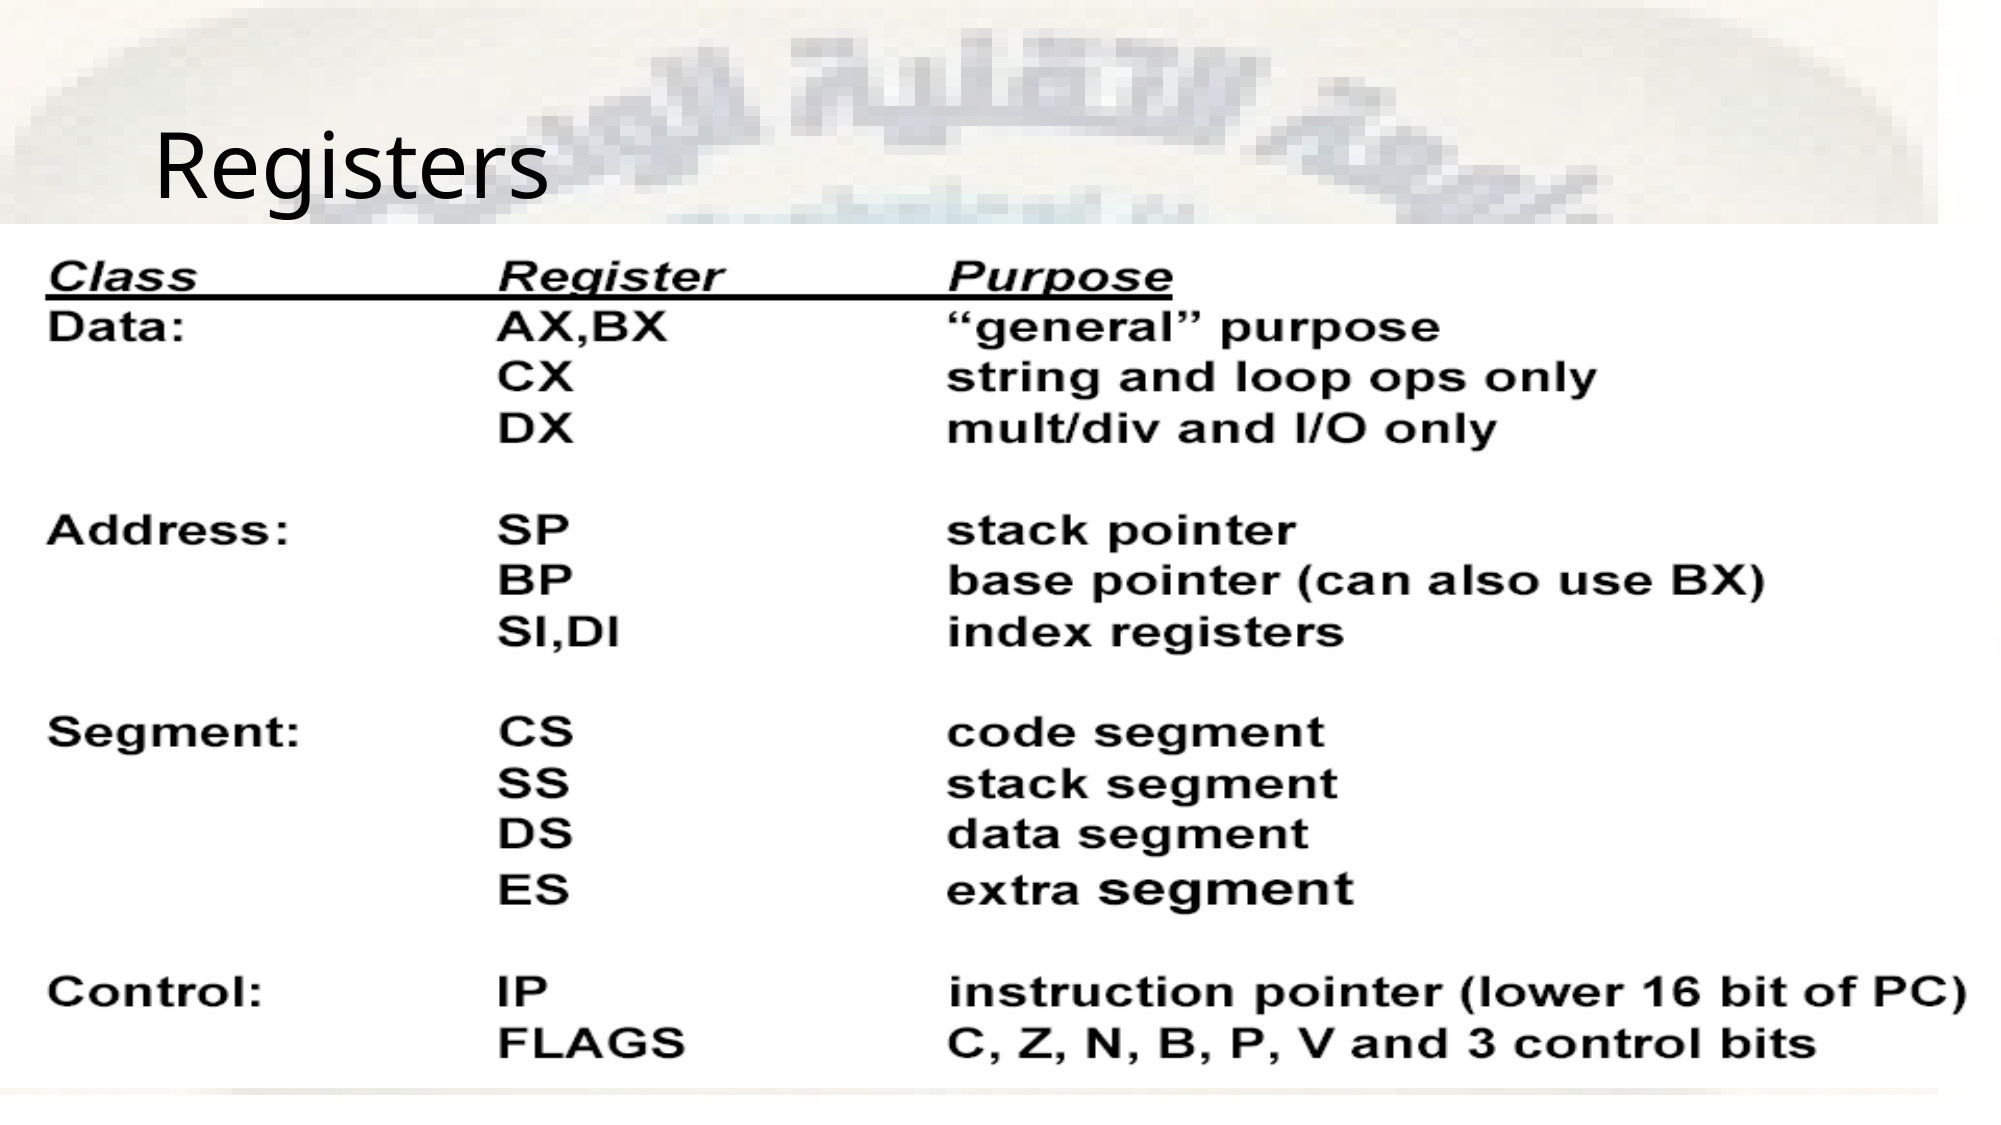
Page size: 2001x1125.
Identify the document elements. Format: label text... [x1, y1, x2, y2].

text_box Label Operator Operand[s] ;Comment INIT: mov ax, bx ; Copy contents of bx into ax Label - INIT: Operator - mov Operands - ax and bx Comment - alphanumeric string between ; and \n Not case sensitive Unlike other assemblers, destination operand is first mov is the mnemonic that the assembler translates into an opcode [0, 0, 2000, 1125]
picture [0, 224, 1994, 1088]
title Registers [137, 59, 1863, 224]
